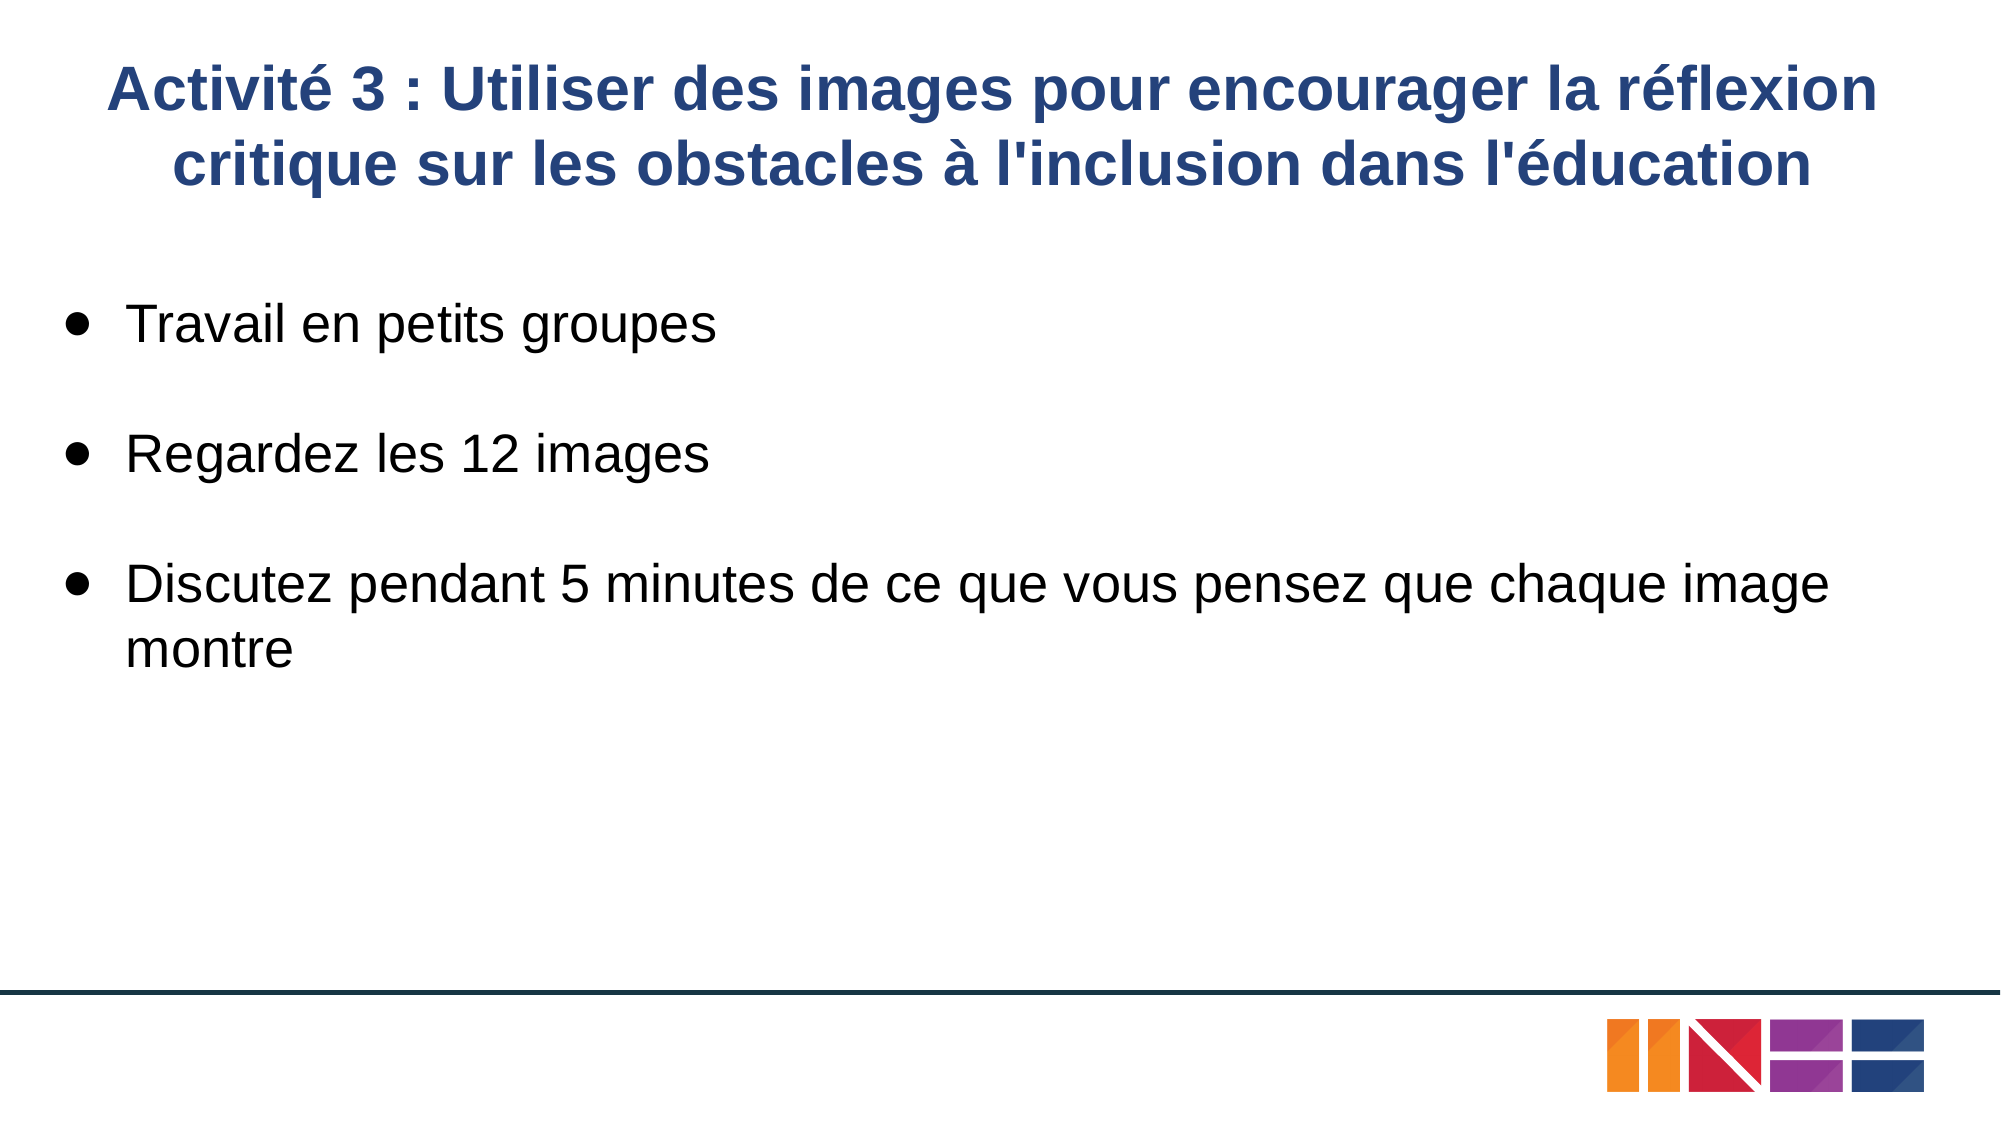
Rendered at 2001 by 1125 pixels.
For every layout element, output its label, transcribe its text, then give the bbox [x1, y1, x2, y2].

title Activité 3 : Utiliser des images pour encourager la réflexion critique sur les obstacles à l'inclusion dans l'éducation [31, 28, 1957, 145]
picture [1607, 1019, 1924, 1092]
list Travail en petits groupes Regardez les 12 images Discutez pendant 5 minutes de ce que vous pensez que chaque image montre [31, 203, 1971, 935]
